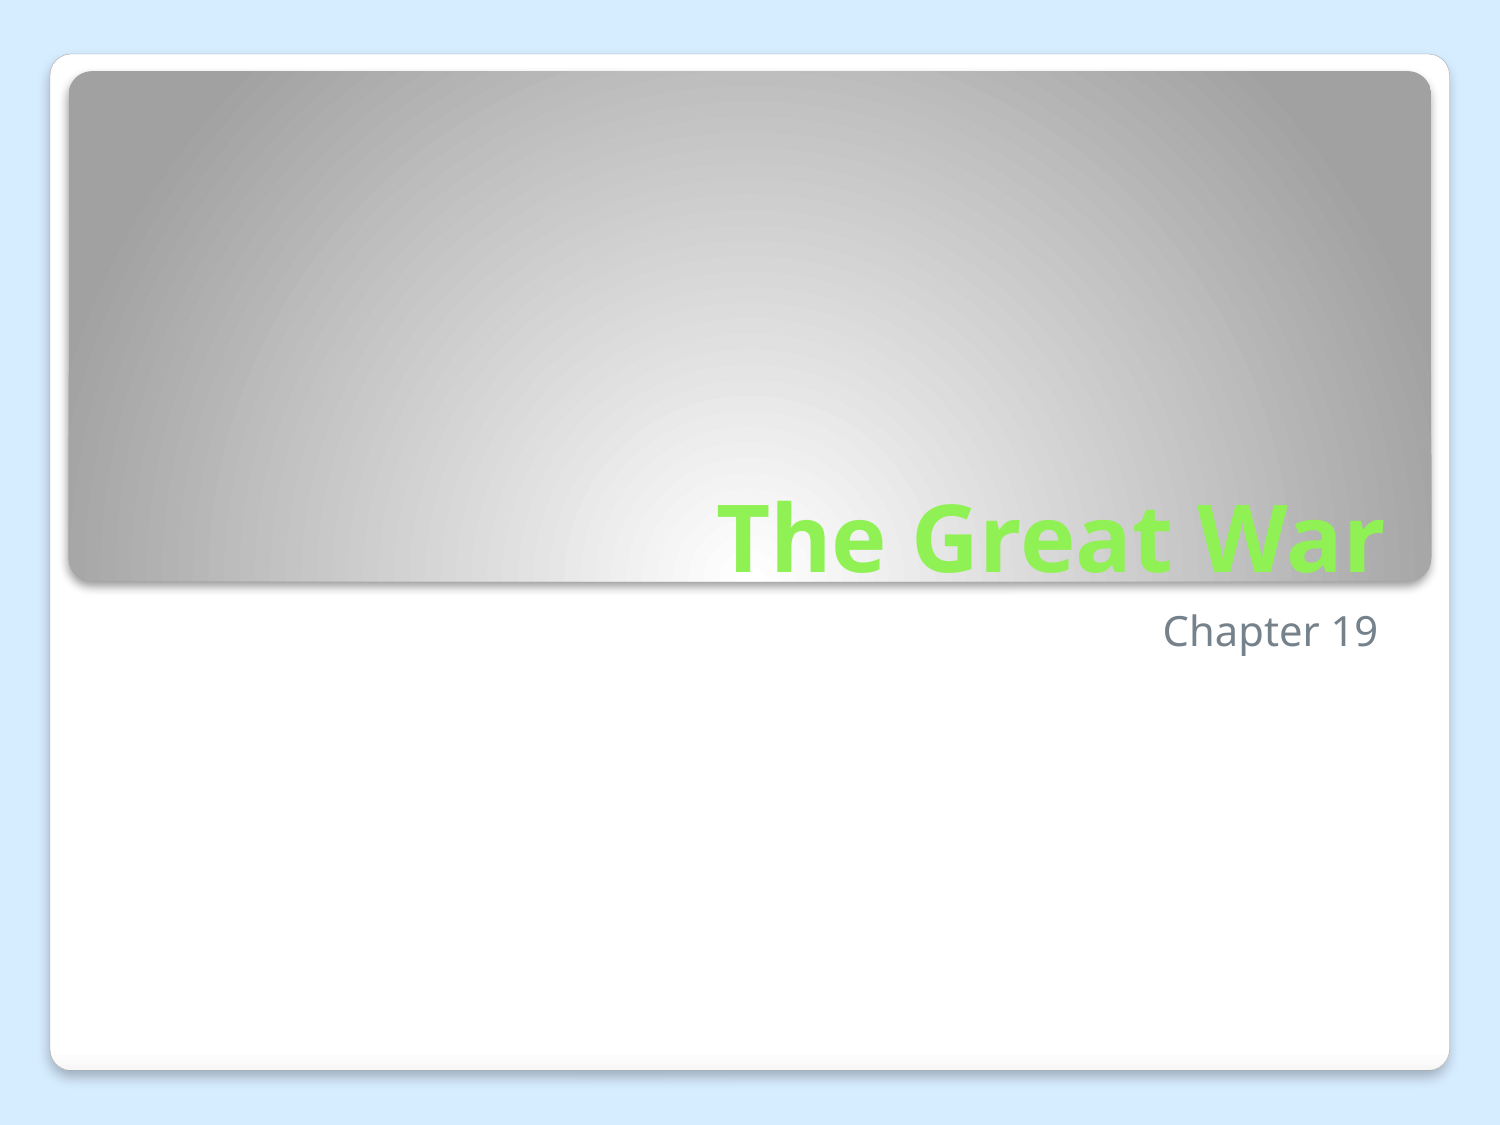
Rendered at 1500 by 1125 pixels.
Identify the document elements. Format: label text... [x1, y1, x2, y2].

subtitle Chapter 19 [118, 604, 1394, 755]
title The Great War [118, 298, 1394, 599]
